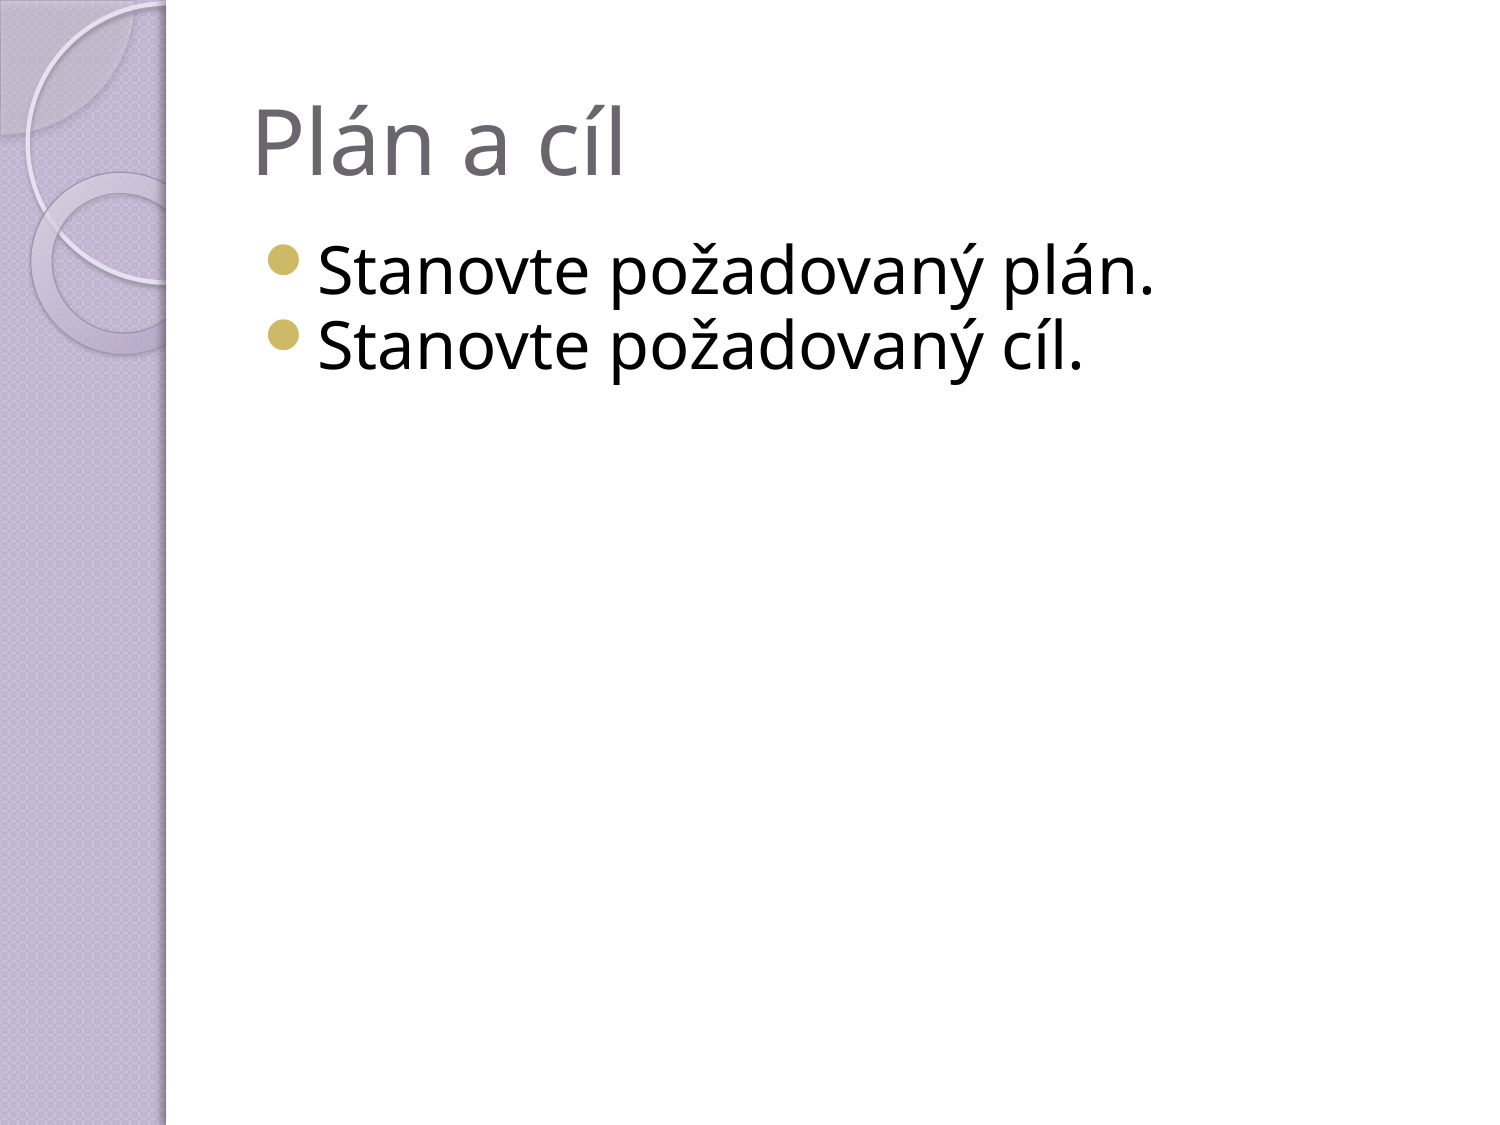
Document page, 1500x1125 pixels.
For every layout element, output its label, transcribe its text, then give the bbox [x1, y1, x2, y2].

list Stanovte požadovaný plán. Stanovte požadovaný cíl. [235, 237, 1466, 1025]
title Plán a cíl [235, 45, 1466, 233]
